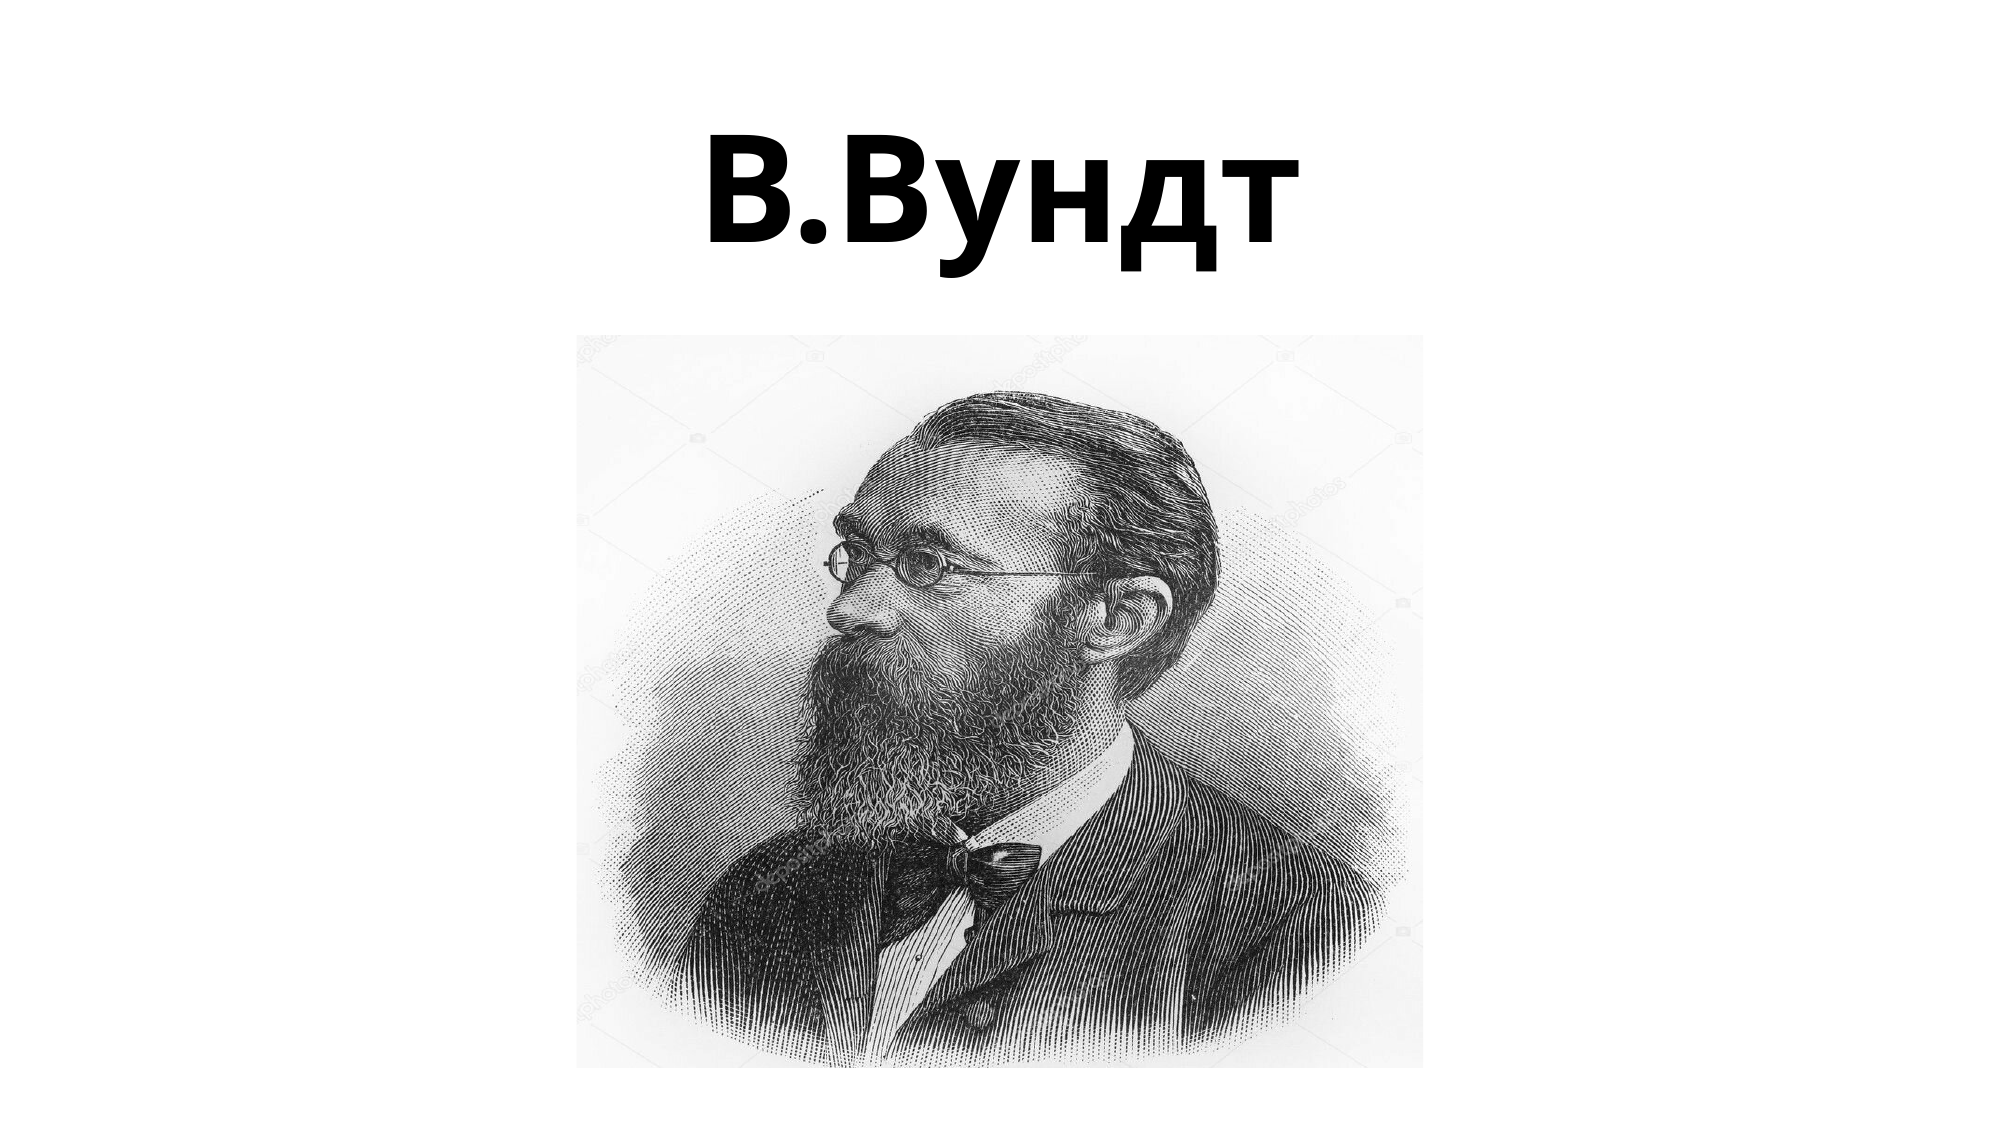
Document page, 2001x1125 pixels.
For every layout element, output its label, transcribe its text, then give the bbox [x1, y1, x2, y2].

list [576, 335, 1424, 1068]
title В.Вундт [137, 85, 1863, 303]
